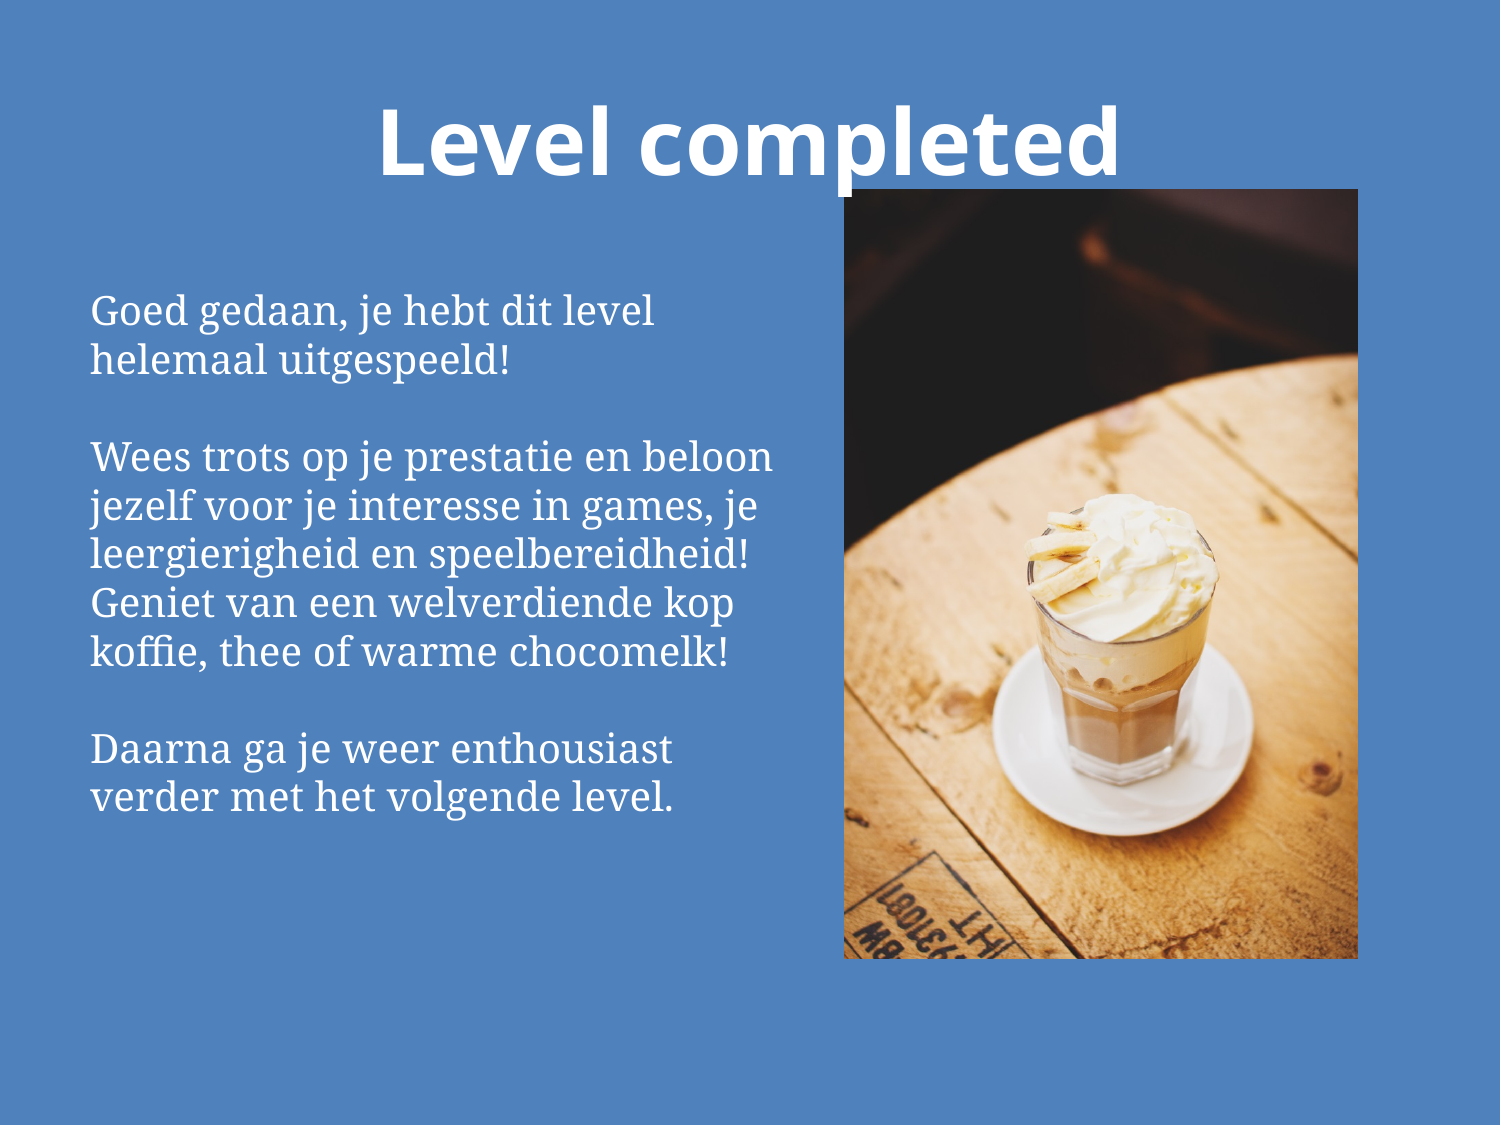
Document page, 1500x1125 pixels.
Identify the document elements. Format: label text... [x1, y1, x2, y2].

title Goed gedaan, je hebt dit level helemaal uitgespeeld! Wees trots op je prestatie en beloon jezelf voor je interesse in games, je leergierigheid en speelbereidheid! Geniet van een welverdiende kop koffie, thee of warme chocomelk! Daarna ga je weer enthousiast verder met het volgende level. [75, 255, 801, 894]
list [844, 189, 1358, 960]
text_box Level completed [74, 45, 1425, 233]
